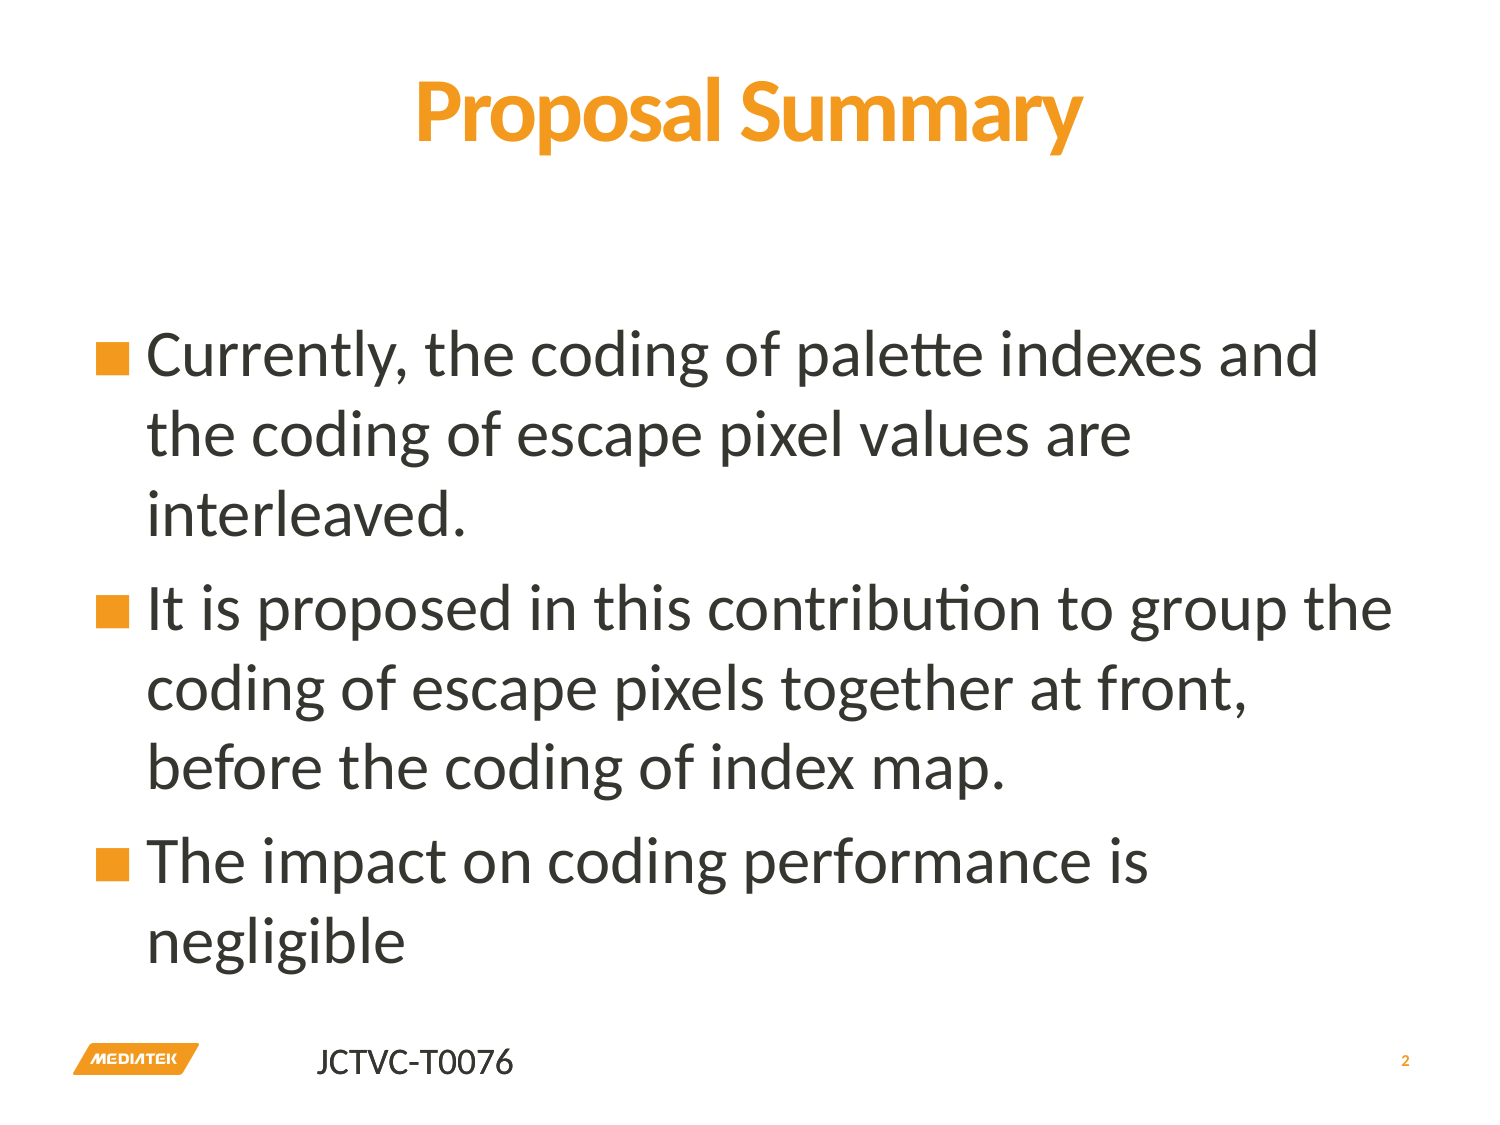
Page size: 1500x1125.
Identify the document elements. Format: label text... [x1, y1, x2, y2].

title Proposal Summary [75, 70, 1425, 257]
slide_number 2 [1251, 1029, 1425, 1090]
picture [73, 1043, 199, 1075]
list Currently, the coding of palette indexes and the coding of escape pixel values are interleaved. It is proposed in this contribution to group the coding of escape pixels together at front, before the coding of index map. The impact on coding performance is negligible [75, 302, 1425, 1014]
